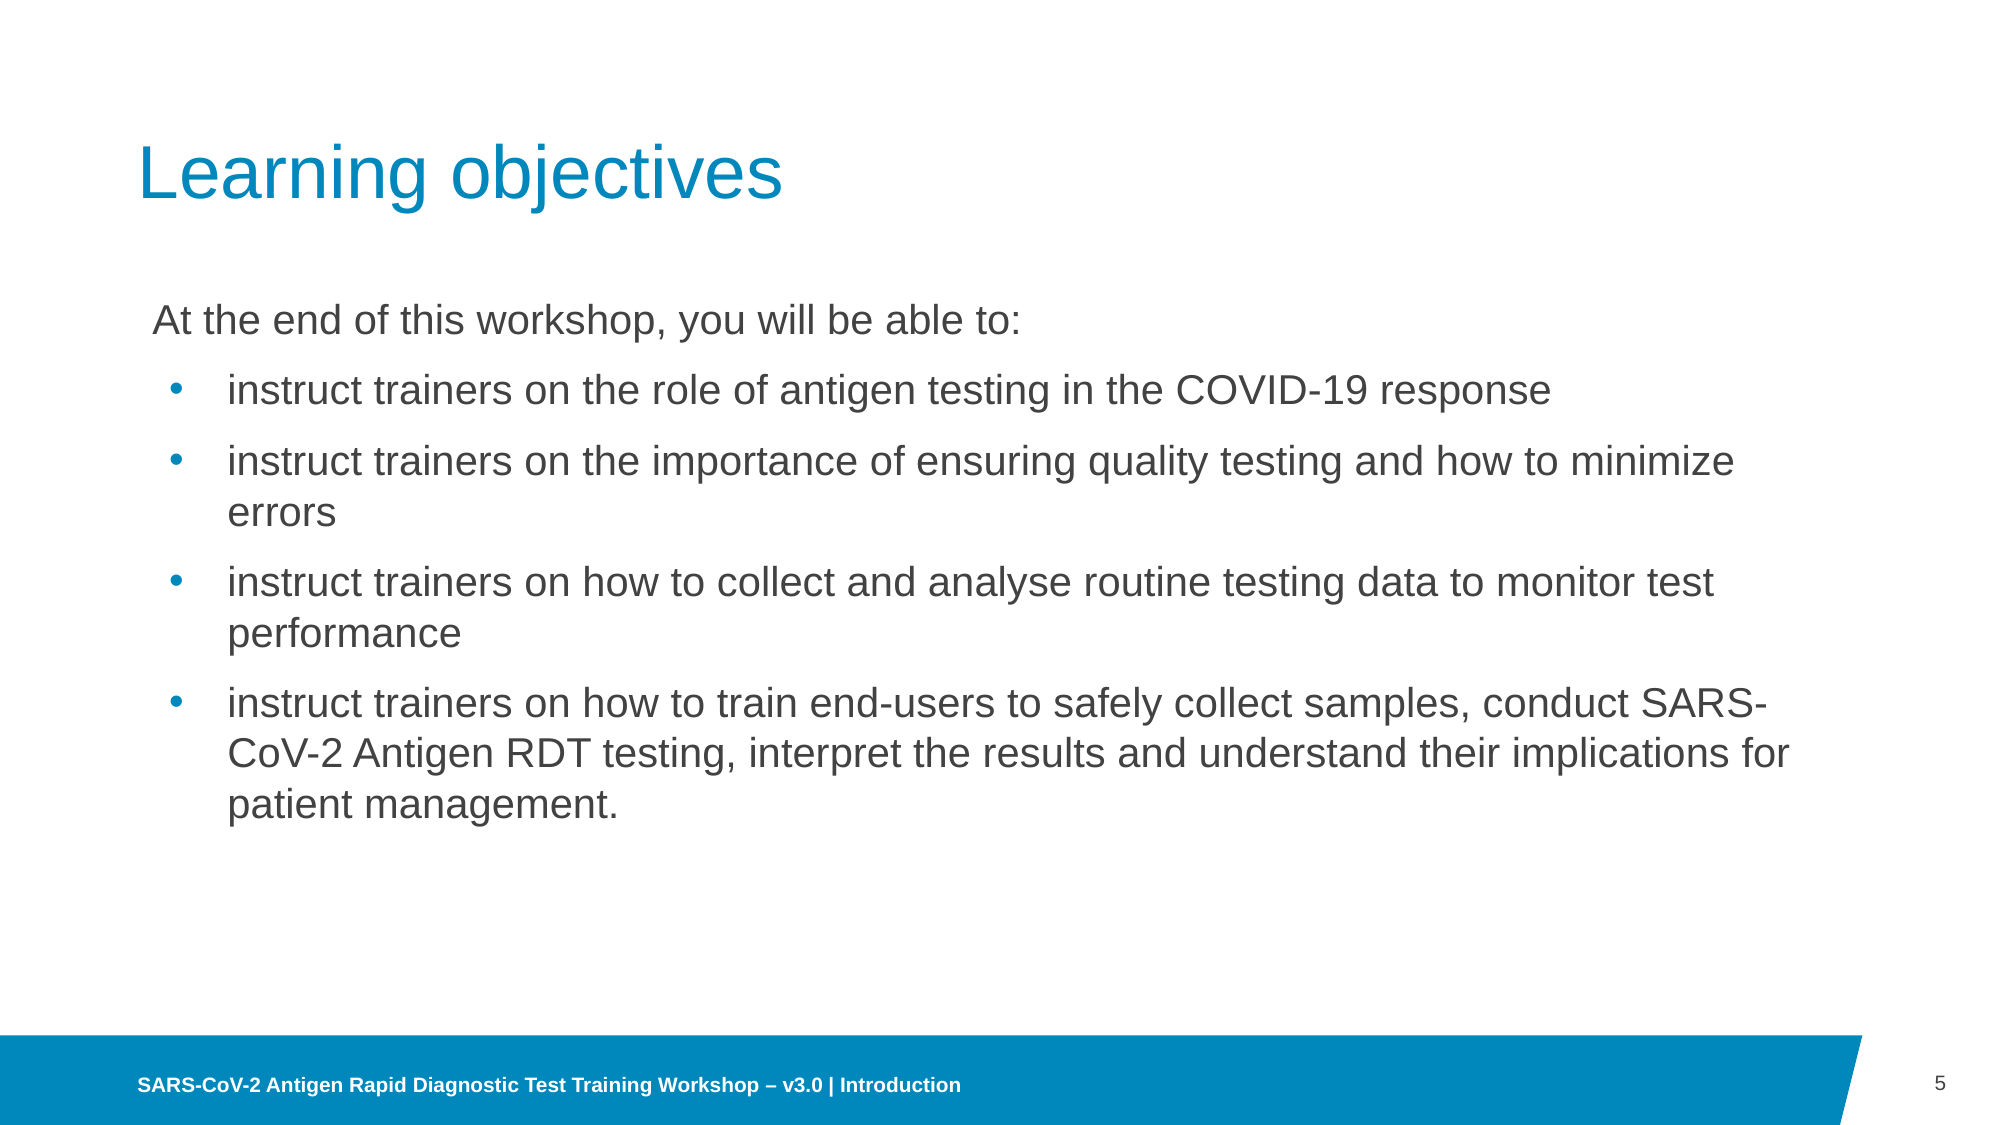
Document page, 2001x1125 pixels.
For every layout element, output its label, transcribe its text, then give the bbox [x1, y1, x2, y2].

title Learning objectives [137, 59, 1863, 215]
list At the end of this workshop, you will be able to: instruct trainers on the role of antigen testing in the COVID-19 response instruct trainers on the importance of ensuring quality testing and how to minimize errors instruct trainers on how to collect and analyse routine testing data to monitor test performance instruct trainers on how to train end-users to safely collect samples, conduct SARS-CoV-2 Antigen RDT testing, interpret the results and understand their implications for patient management. [137, 284, 1863, 1014]
slide_number 5 [1862, 1035, 1947, 1125]
footer SARS-CoV-2 Antigen Rapid Diagnostic Test Training Workshop – v3.0 | Introduction [137, 1042, 1338, 1125]
